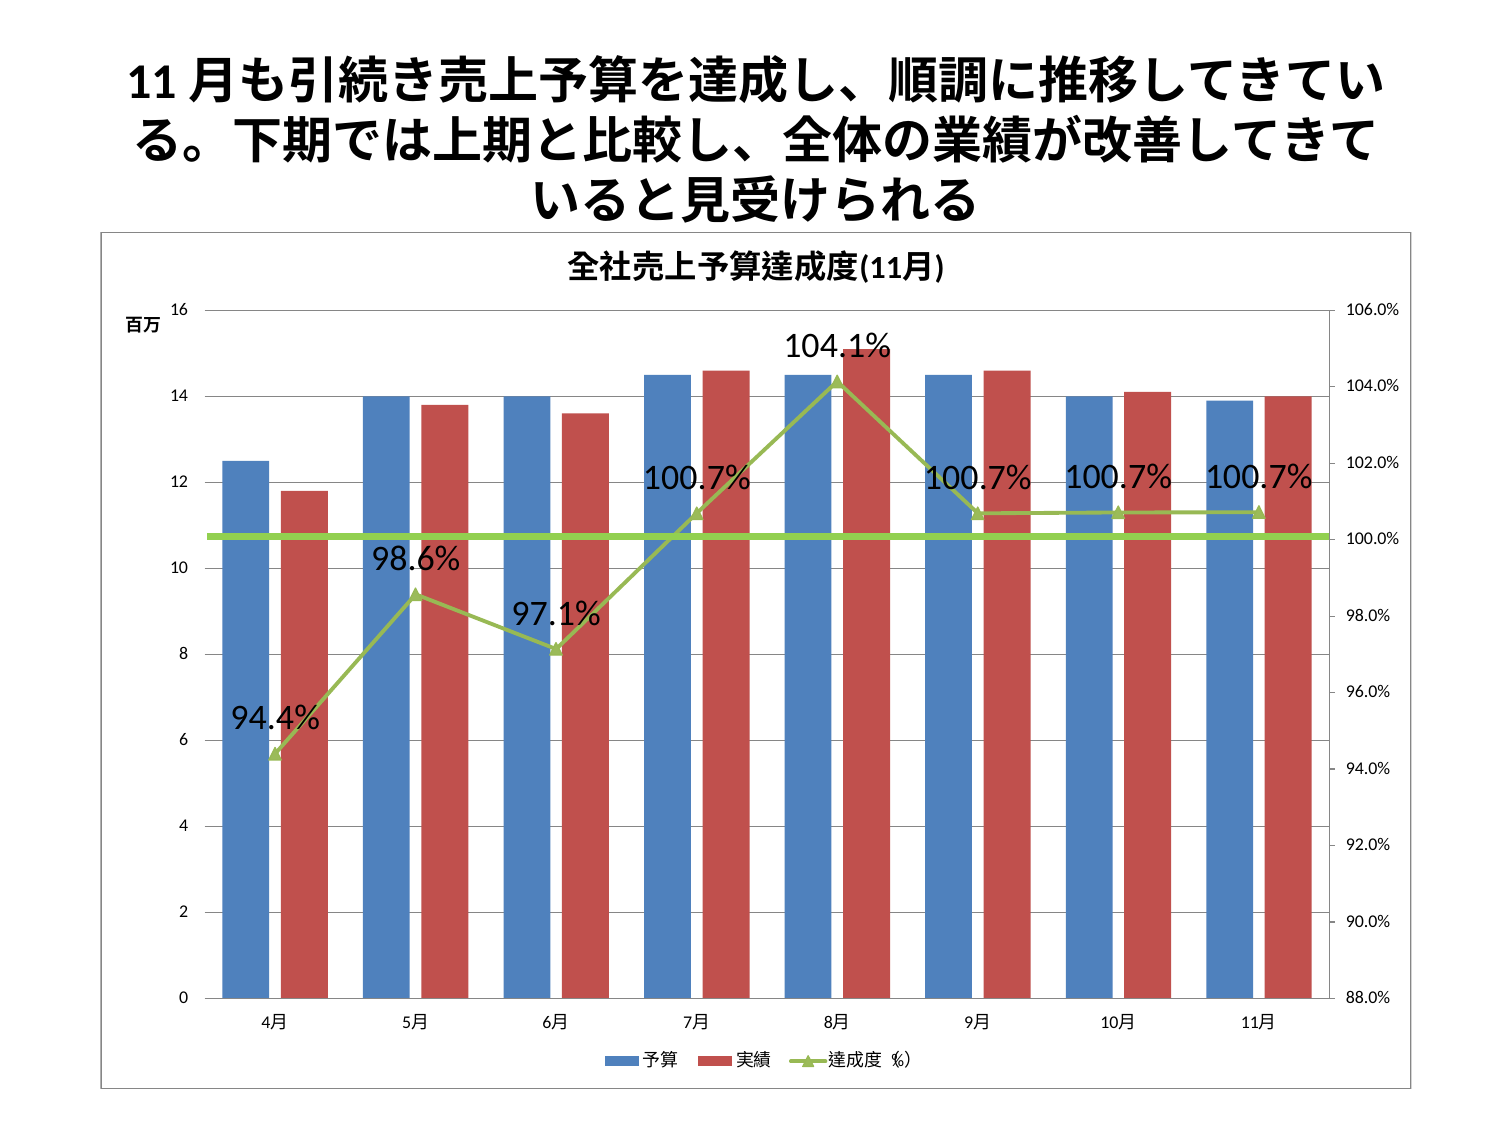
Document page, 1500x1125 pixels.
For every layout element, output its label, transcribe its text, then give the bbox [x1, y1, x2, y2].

title 11月も引続き売上予算を達成し、順調に推移してきている。下期では上期と比較し、全体の業績が改善してきていると見受けられる [100, 45, 1412, 231]
picture [100, 231, 1412, 1089]
